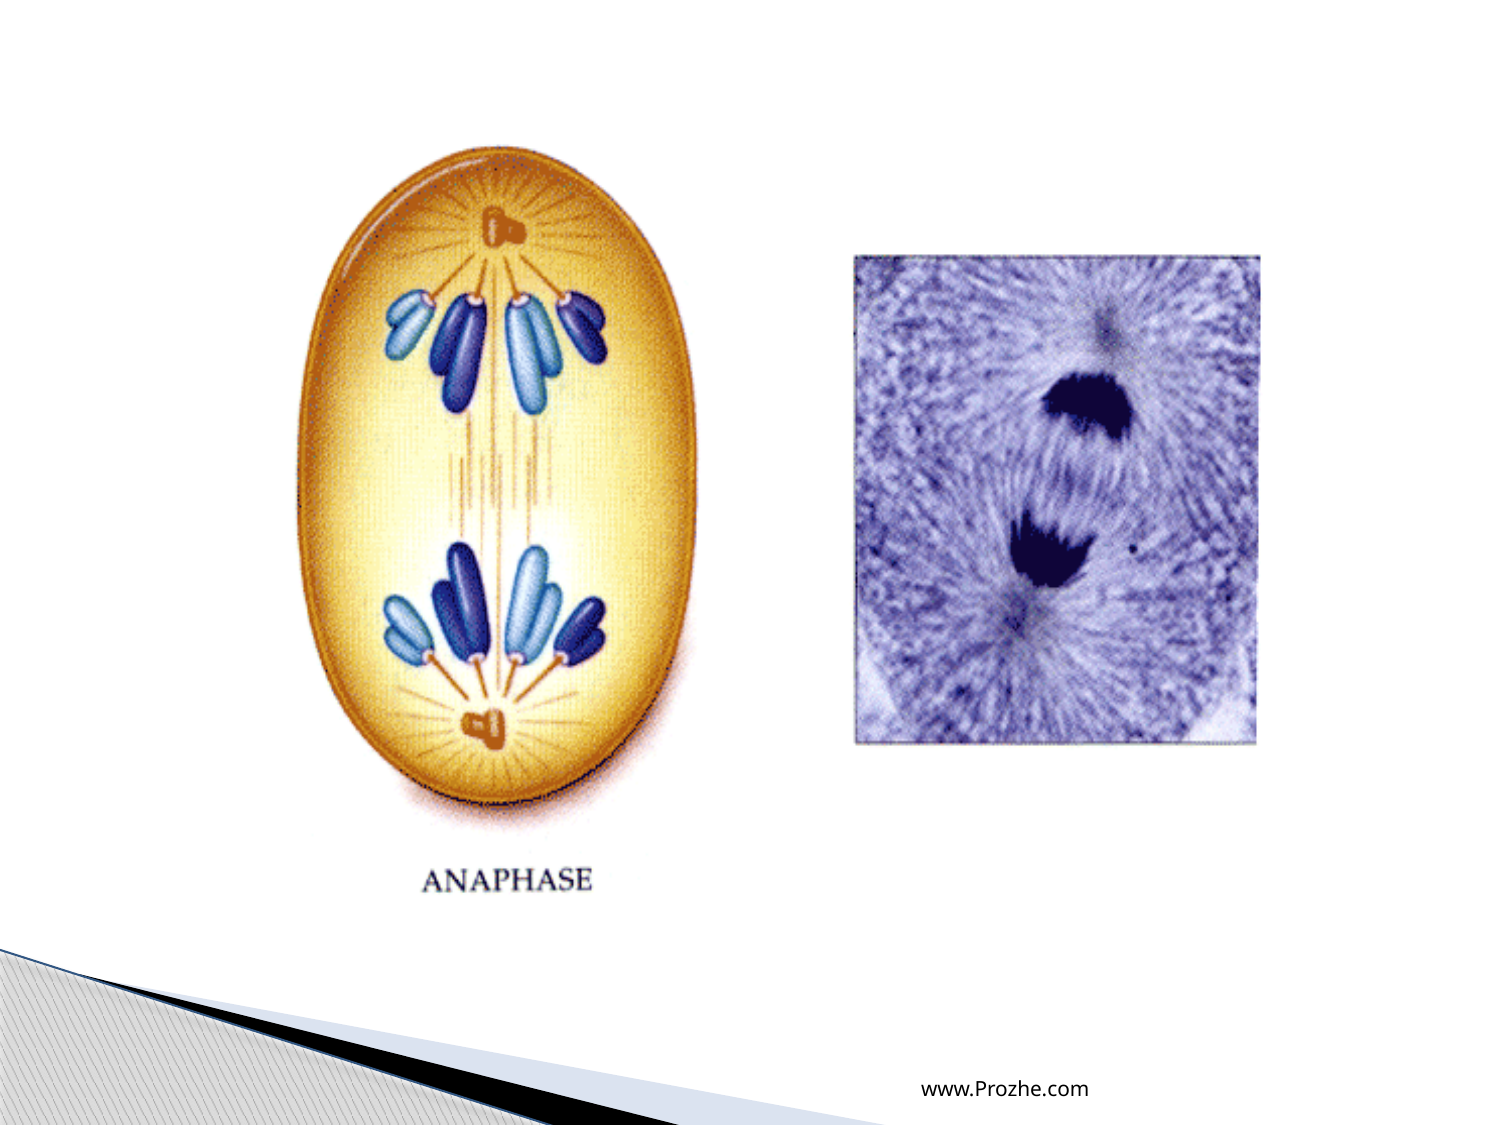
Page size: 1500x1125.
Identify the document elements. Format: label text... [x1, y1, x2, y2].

footer www.Prozhe.com [718, 1051, 1105, 1112]
picture [191, 37, 1400, 988]
